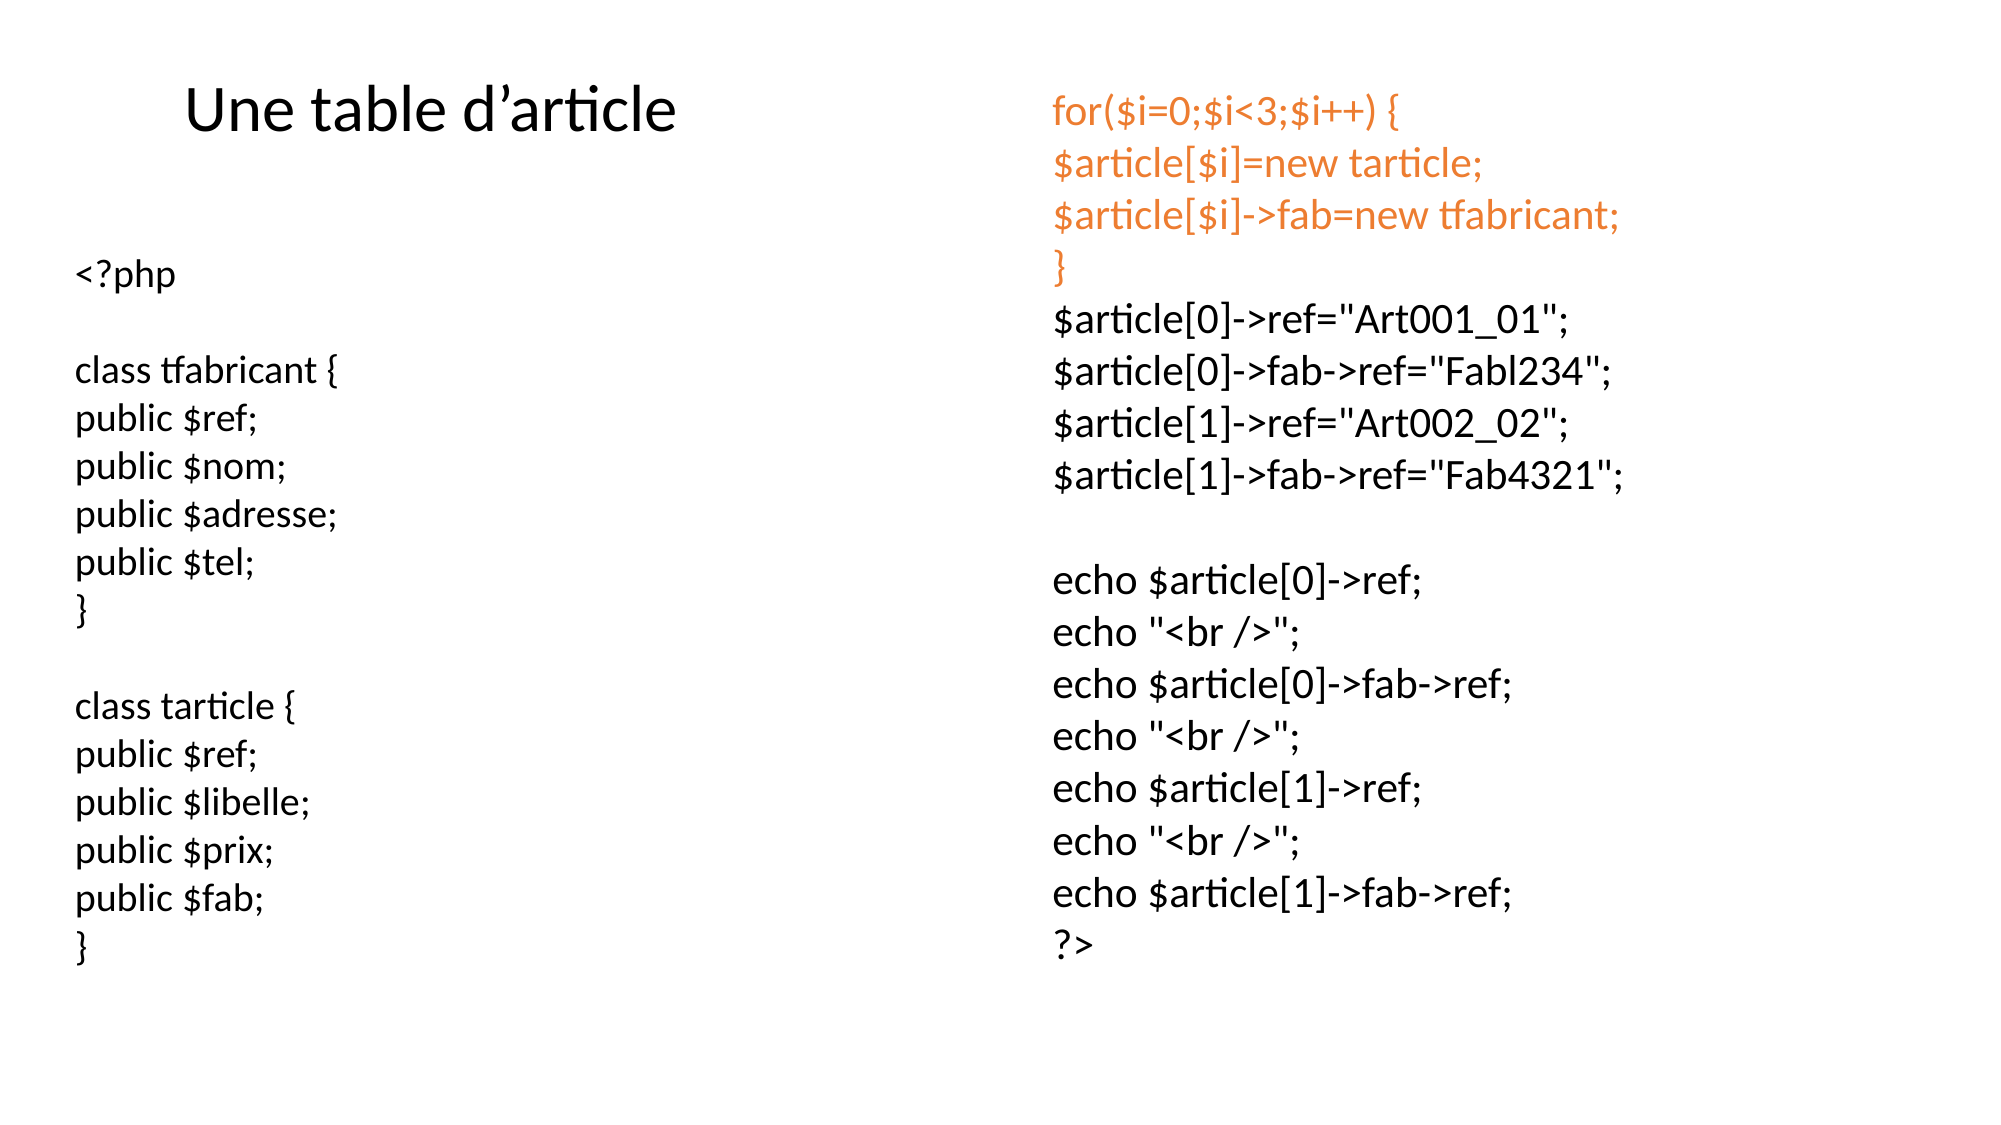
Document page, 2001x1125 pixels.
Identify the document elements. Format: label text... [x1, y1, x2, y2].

text_box Une table d’article [169, 57, 694, 153]
list for($i=0;$i<3;$i++) { $article[$i]=new tarticle; $article[$i]->fab=new tfabricant; } $article[0]->ref="Art001_01"; $article[0]->fab->ref="Fabl234"; $article[1]->ref="Art002_02"; $article[1]->fab->ref="Fab4321"; echo $article[0]->ref; echo "<br />"; echo $article[0]->fab->ref; echo "<br />"; echo $article[1]->ref; echo "<br />"; echo $article[1]->fab->ref; ?> [1037, 80, 1888, 984]
list <?php class tfabricant { public $ref; public $nom; public $adresse; public $tel; } class tarticle { public $ref; public $libelle; public $prix; public $fab; } [59, 245, 910, 1006]
